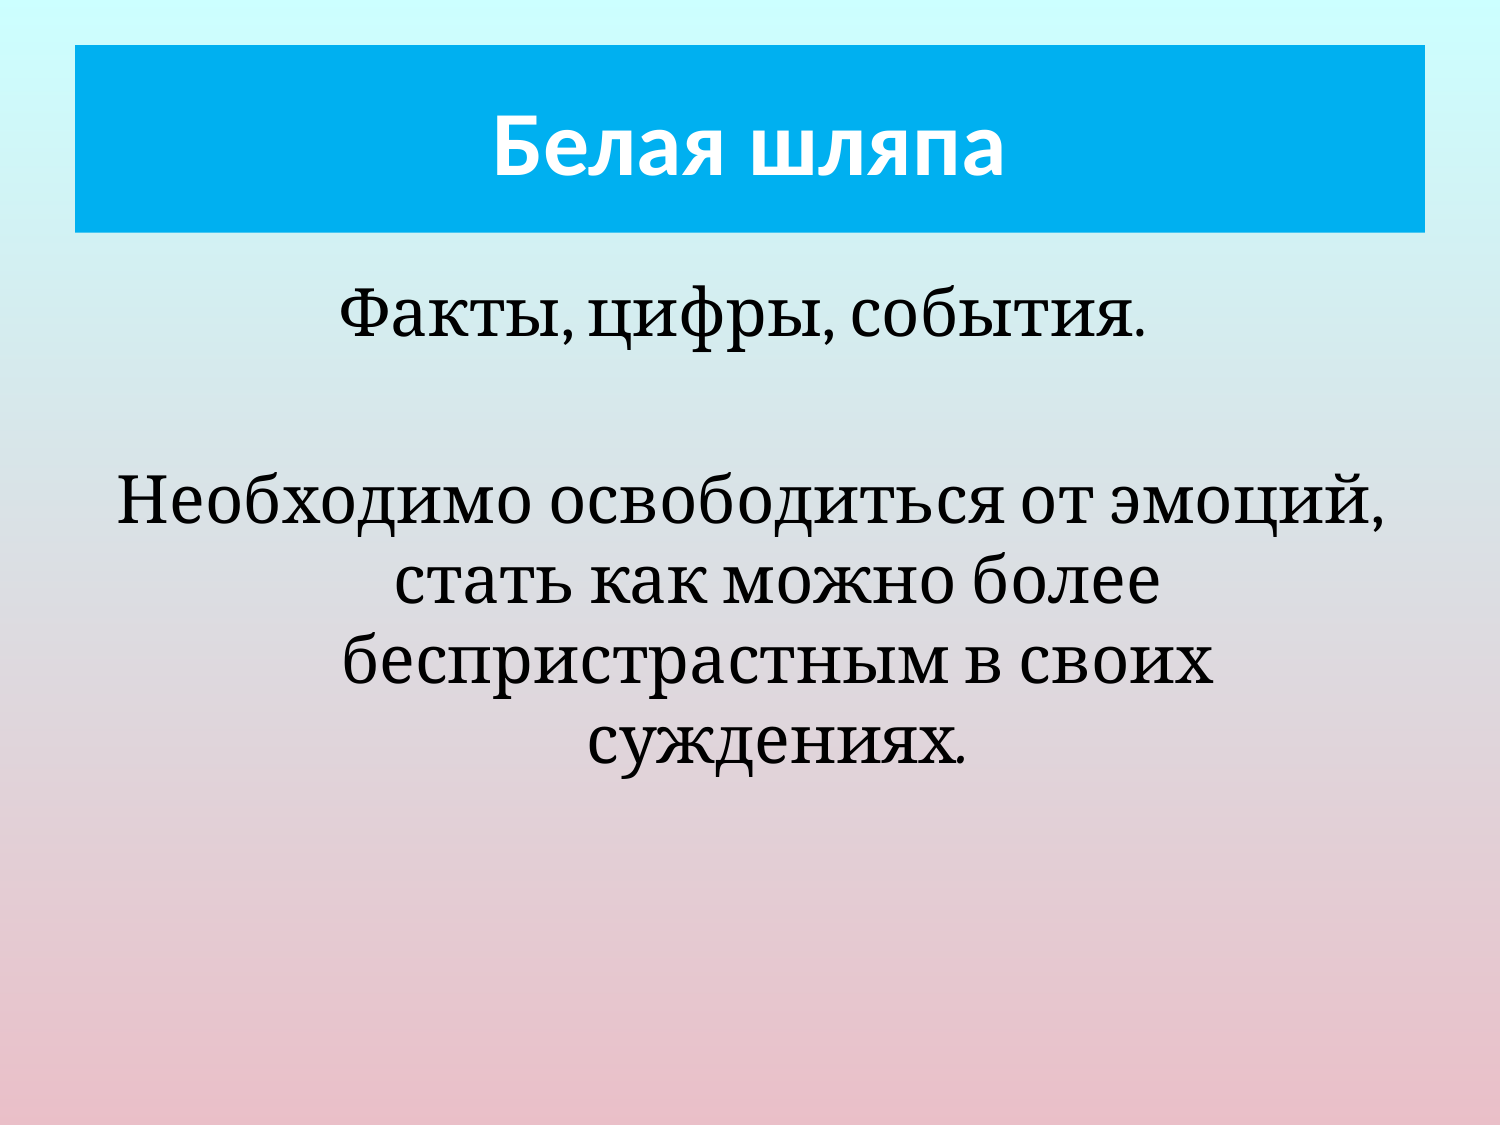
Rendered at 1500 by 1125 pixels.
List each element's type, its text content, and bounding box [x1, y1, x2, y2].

title Белая шляпа [75, 45, 1425, 233]
list Факты, цифры, события. Необходимо освободиться от эмоций, стать как можно более беспристрастным в своих суждениях. [75, 262, 1425, 1005]
